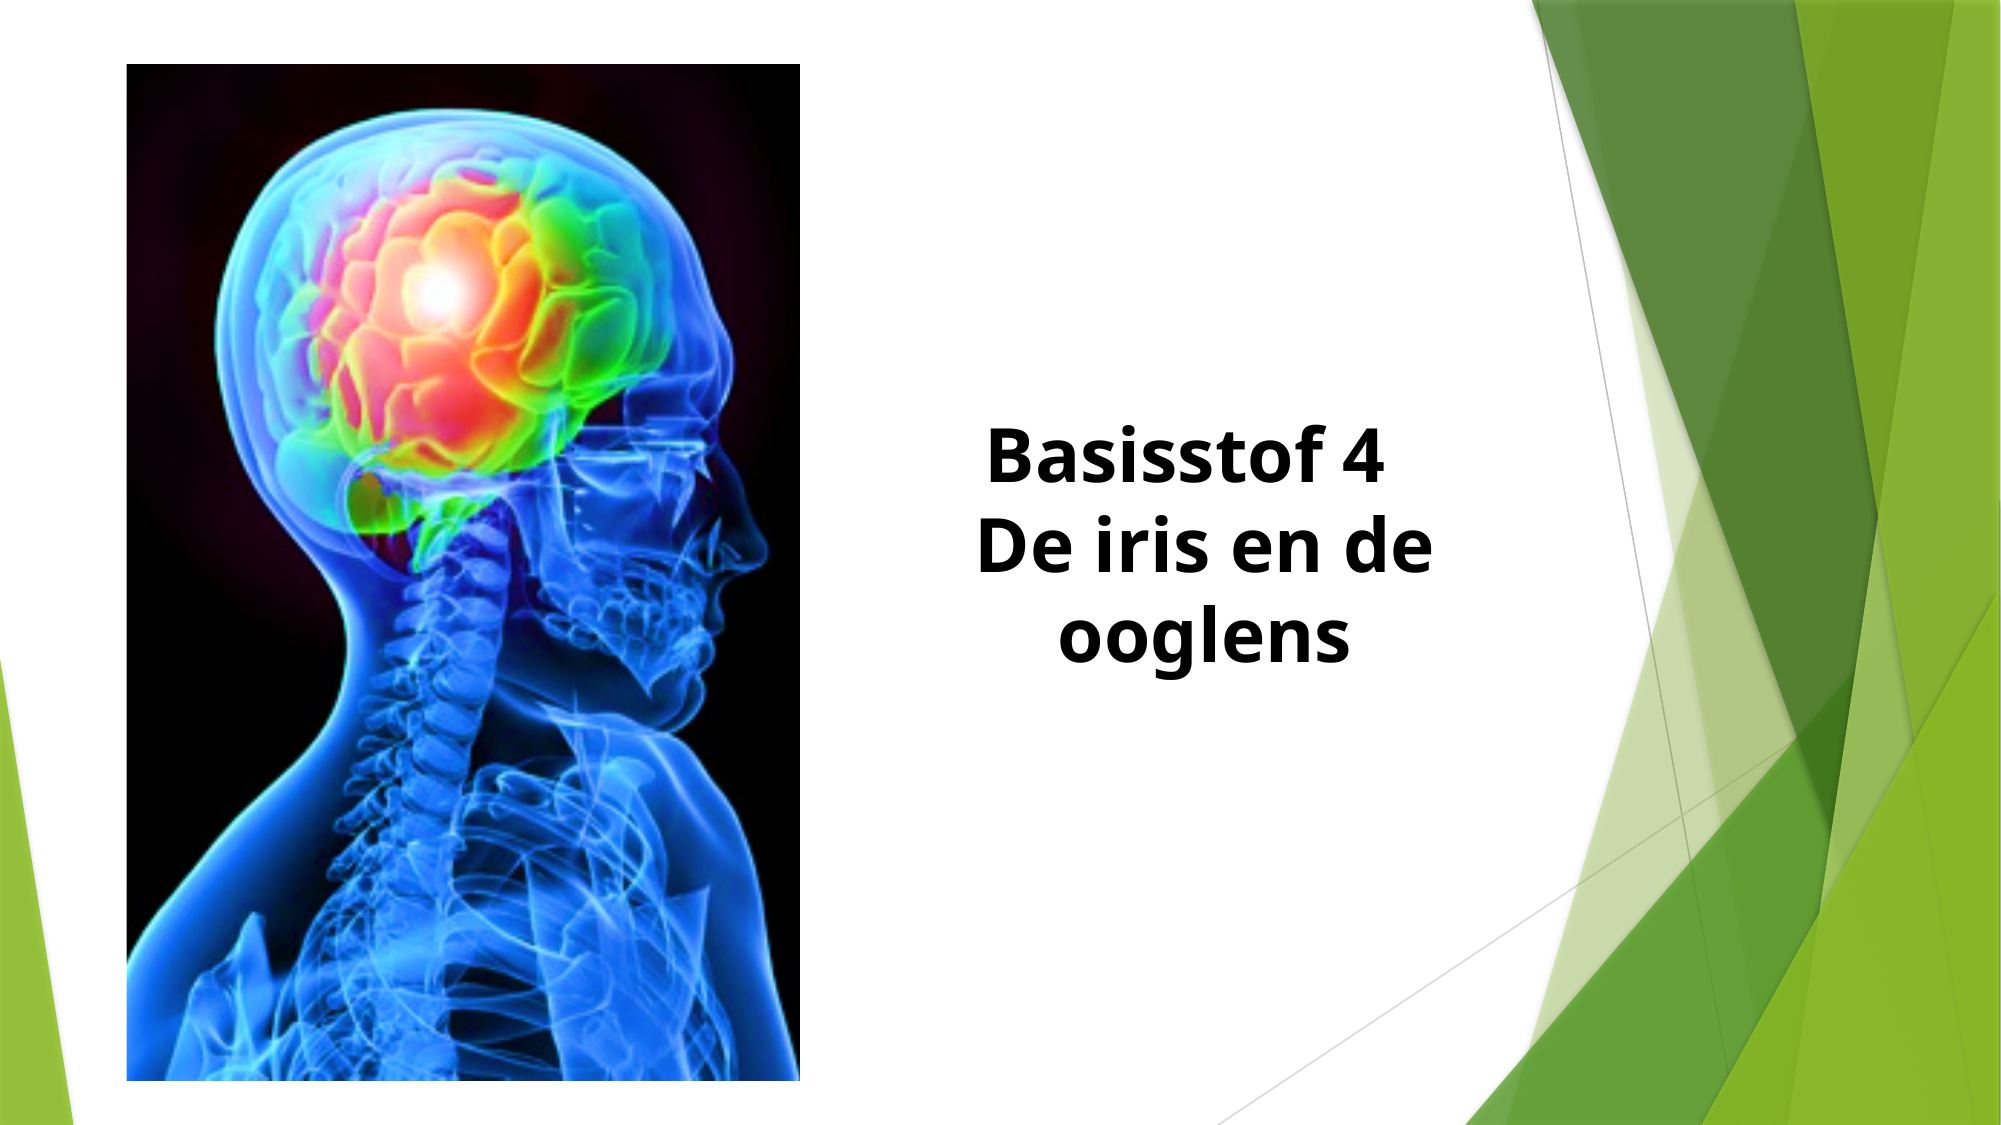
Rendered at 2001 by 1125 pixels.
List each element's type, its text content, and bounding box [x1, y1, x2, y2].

picture [126, 63, 801, 1082]
text_box Basisstof 4 De iris en de ooglens [845, 422, 1565, 664]
text_box Boek 5 thema 1 [1023, 7, 1591, 82]
